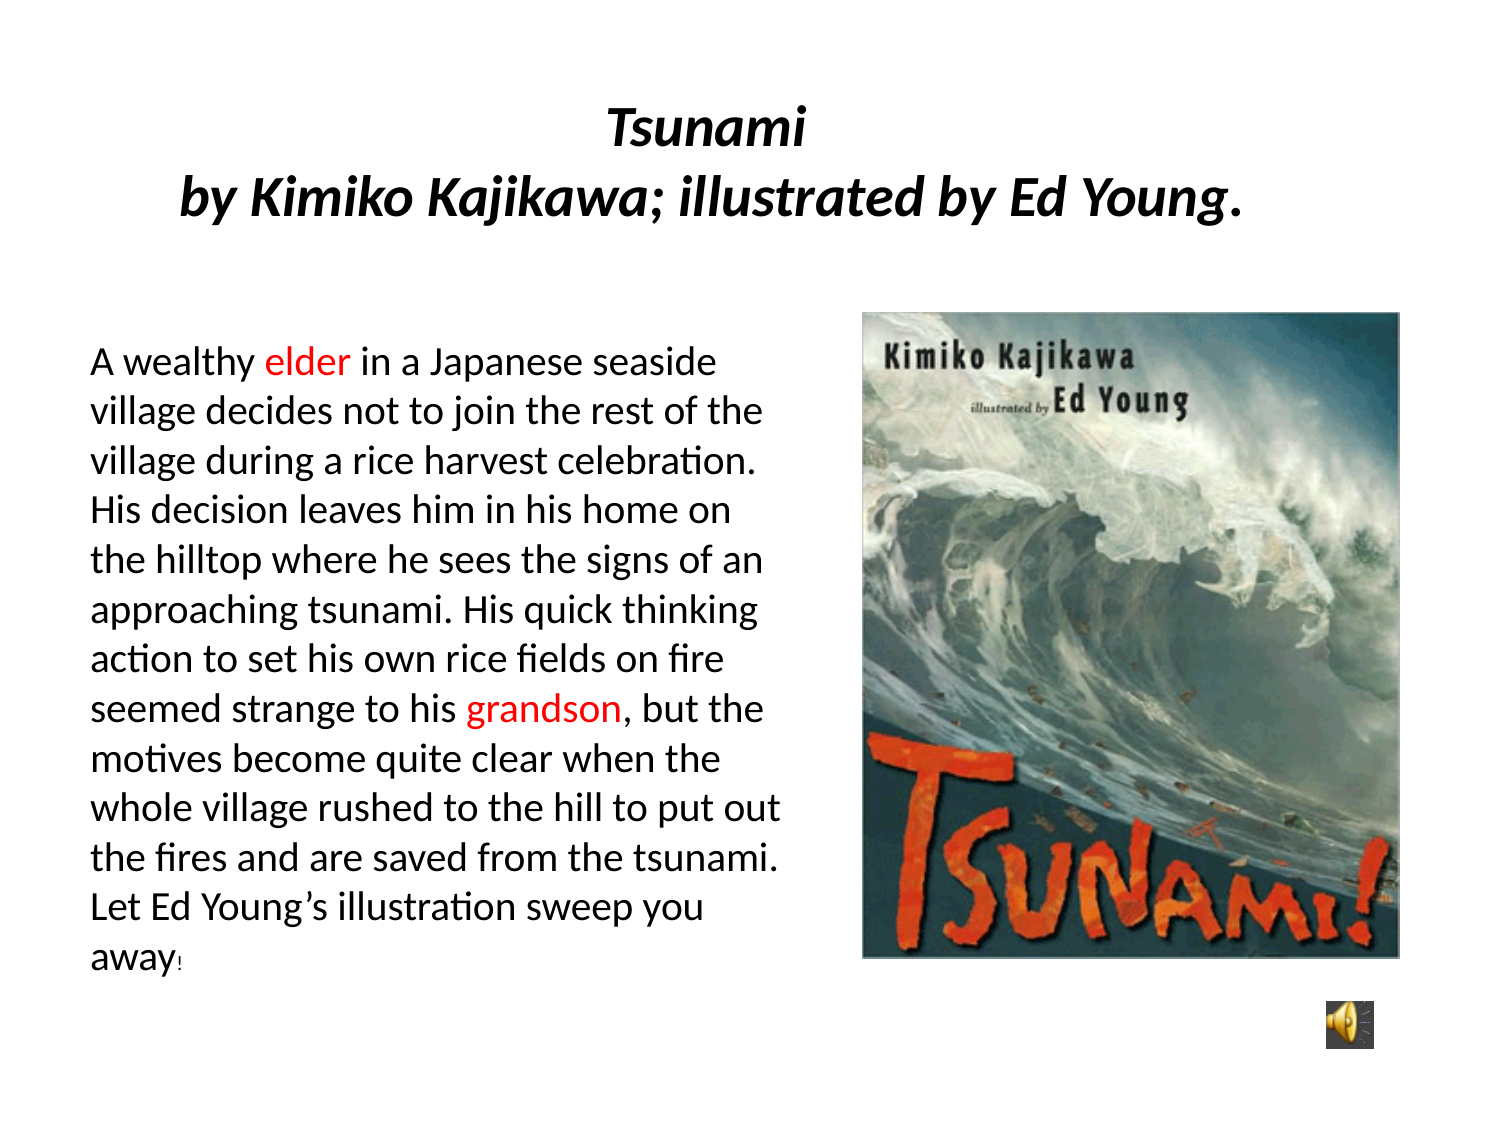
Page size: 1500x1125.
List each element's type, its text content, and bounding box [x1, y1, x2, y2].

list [862, 312, 1400, 960]
list A wealthy elder in a Japanese seaside village decides not to join the rest of the village during a rice harvest celebration. His decision leaves him in his home on the hilltop where he sees the signs of an approaching tsunami. His quick thinking action to set his own rice fields on fire seemed strange to his grandson, but the motives become quite clear when the whole village rushed to the hill to put out the fires and are saved from the tsunami. Let Ed Young’s illustration sweep you away! [75, 235, 800, 1005]
picture [1324, 999, 1376, 1051]
title Tsunami by Kimiko Kajikawa; illustrated by Ed Young. [75, 44, 1350, 236]
